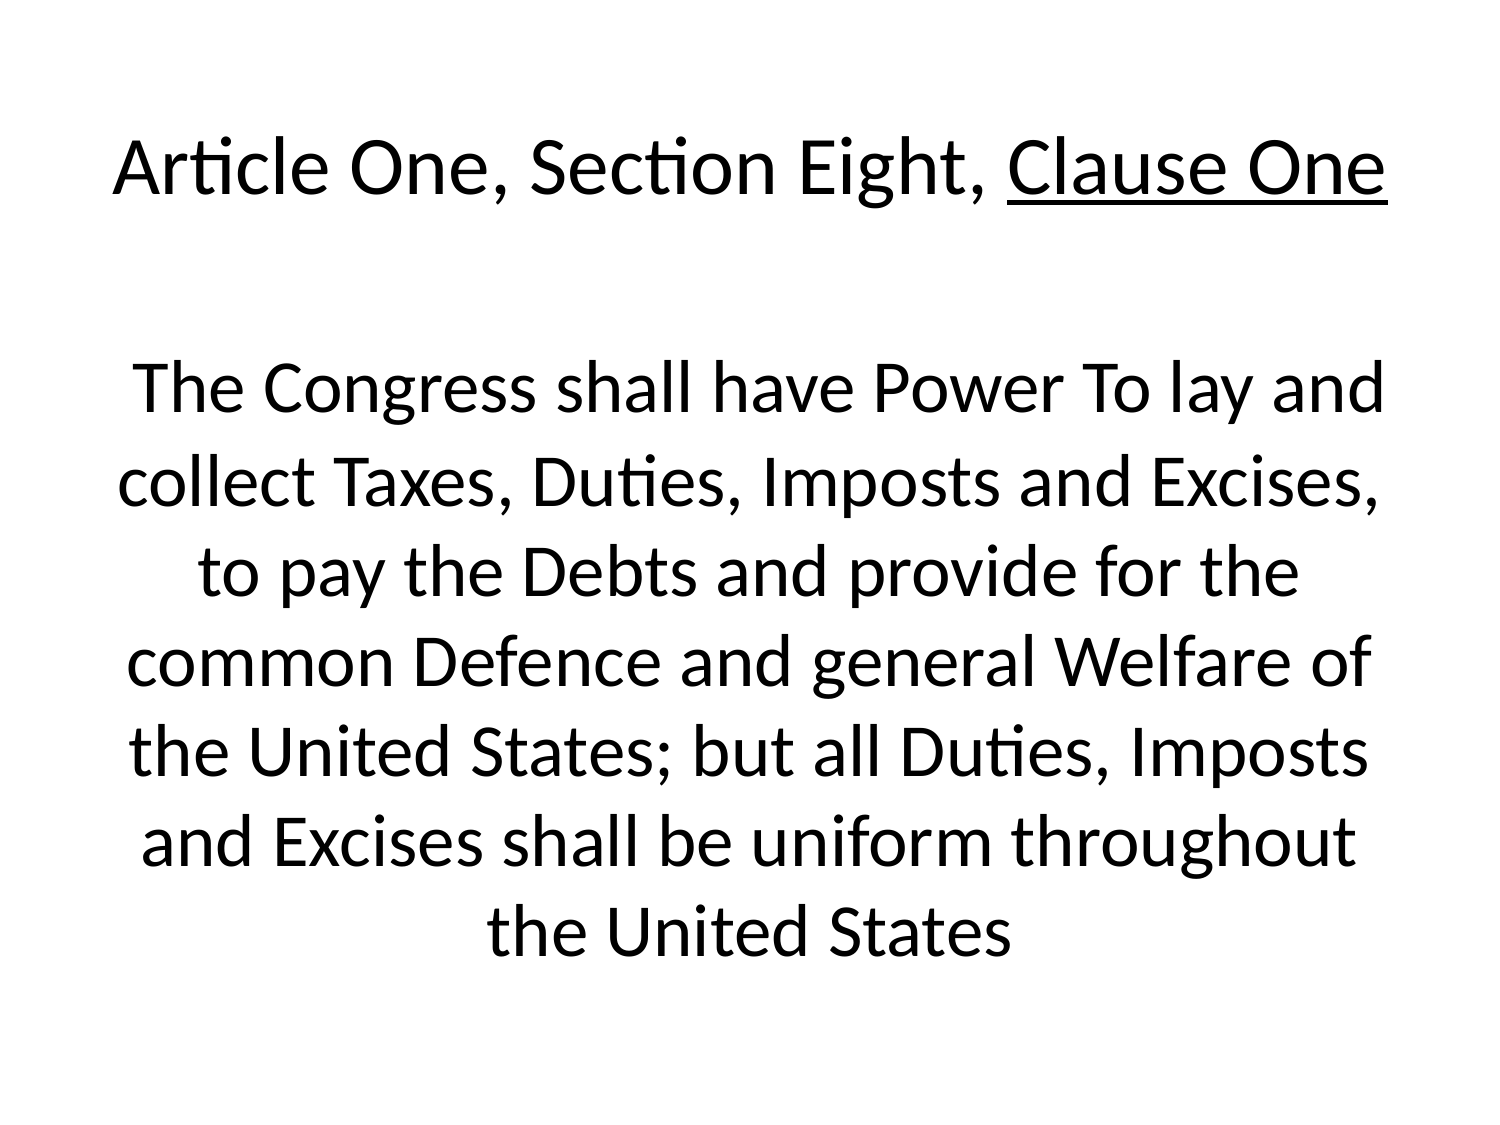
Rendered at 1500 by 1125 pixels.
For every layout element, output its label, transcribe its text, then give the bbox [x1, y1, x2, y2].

title Article One, Section Eight, Clause One The Congress shall have Power To lay and collect Taxes, Duties, Imposts and Excises, to pay the Debts and provide for the common Defence and general Welfare of the United States; but all Duties, Imposts and Excises shall be uniform throughout the United States [74, 44, 1426, 1038]
